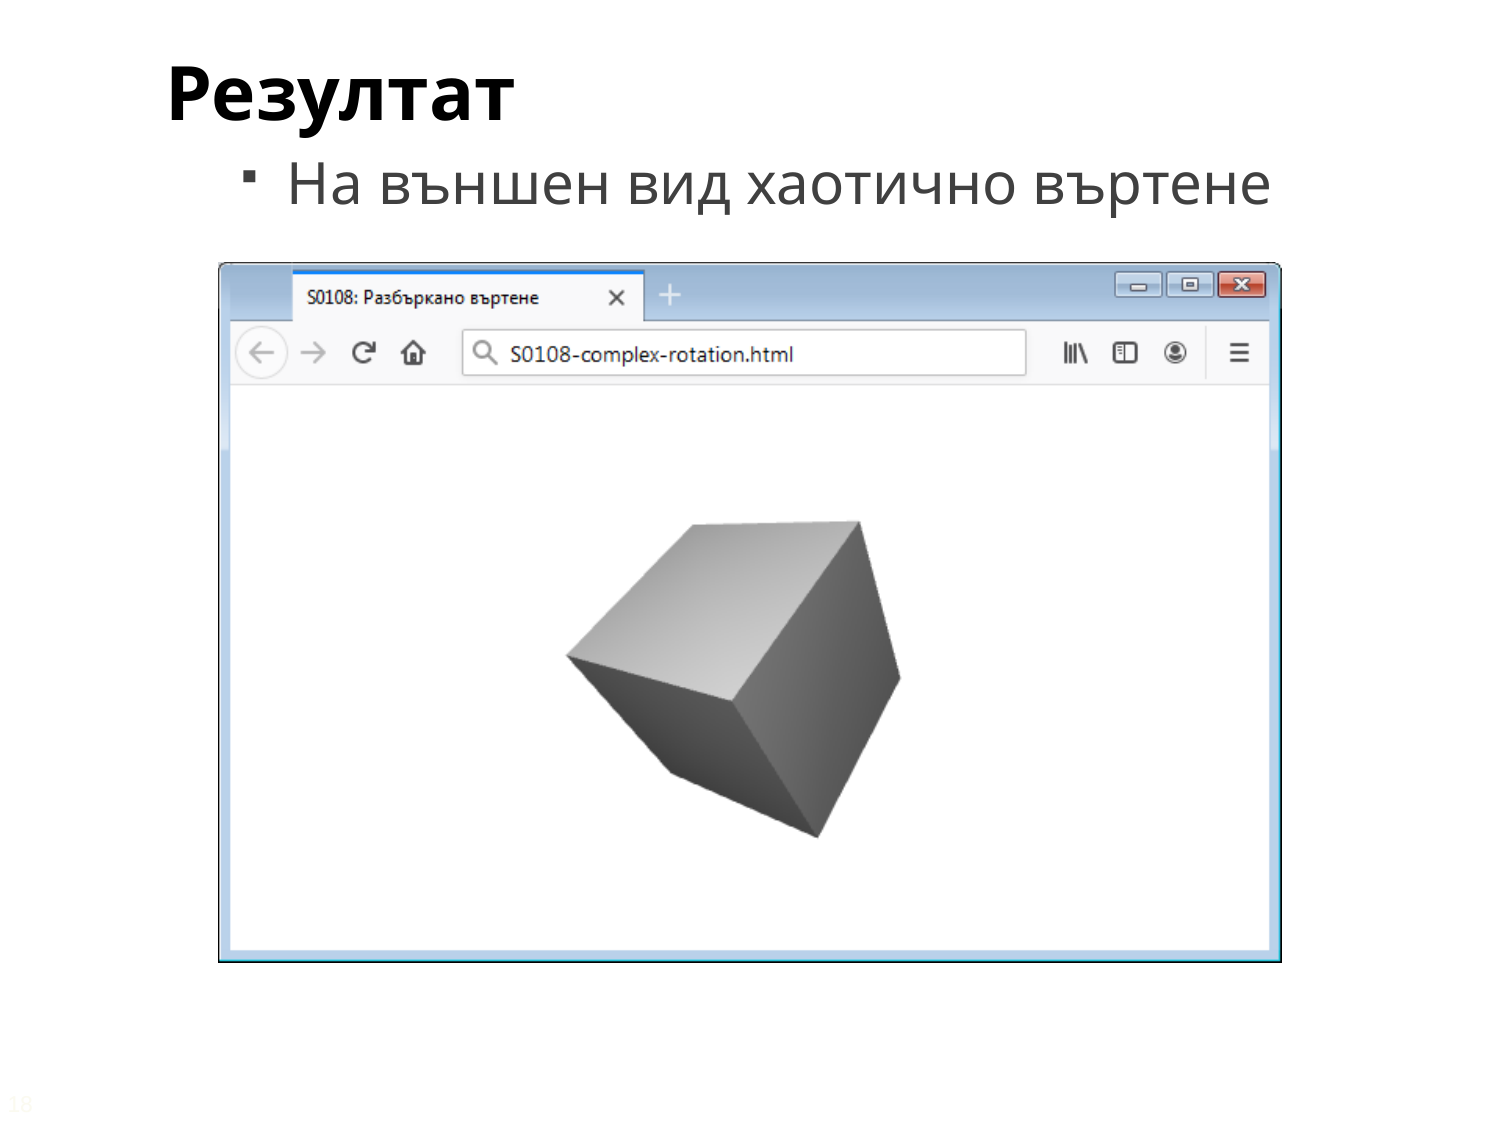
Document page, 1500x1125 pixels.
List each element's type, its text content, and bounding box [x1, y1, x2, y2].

picture [218, 262, 1282, 963]
list Резултат На външен вид хаотично въртене [150, 37, 1488, 1113]
